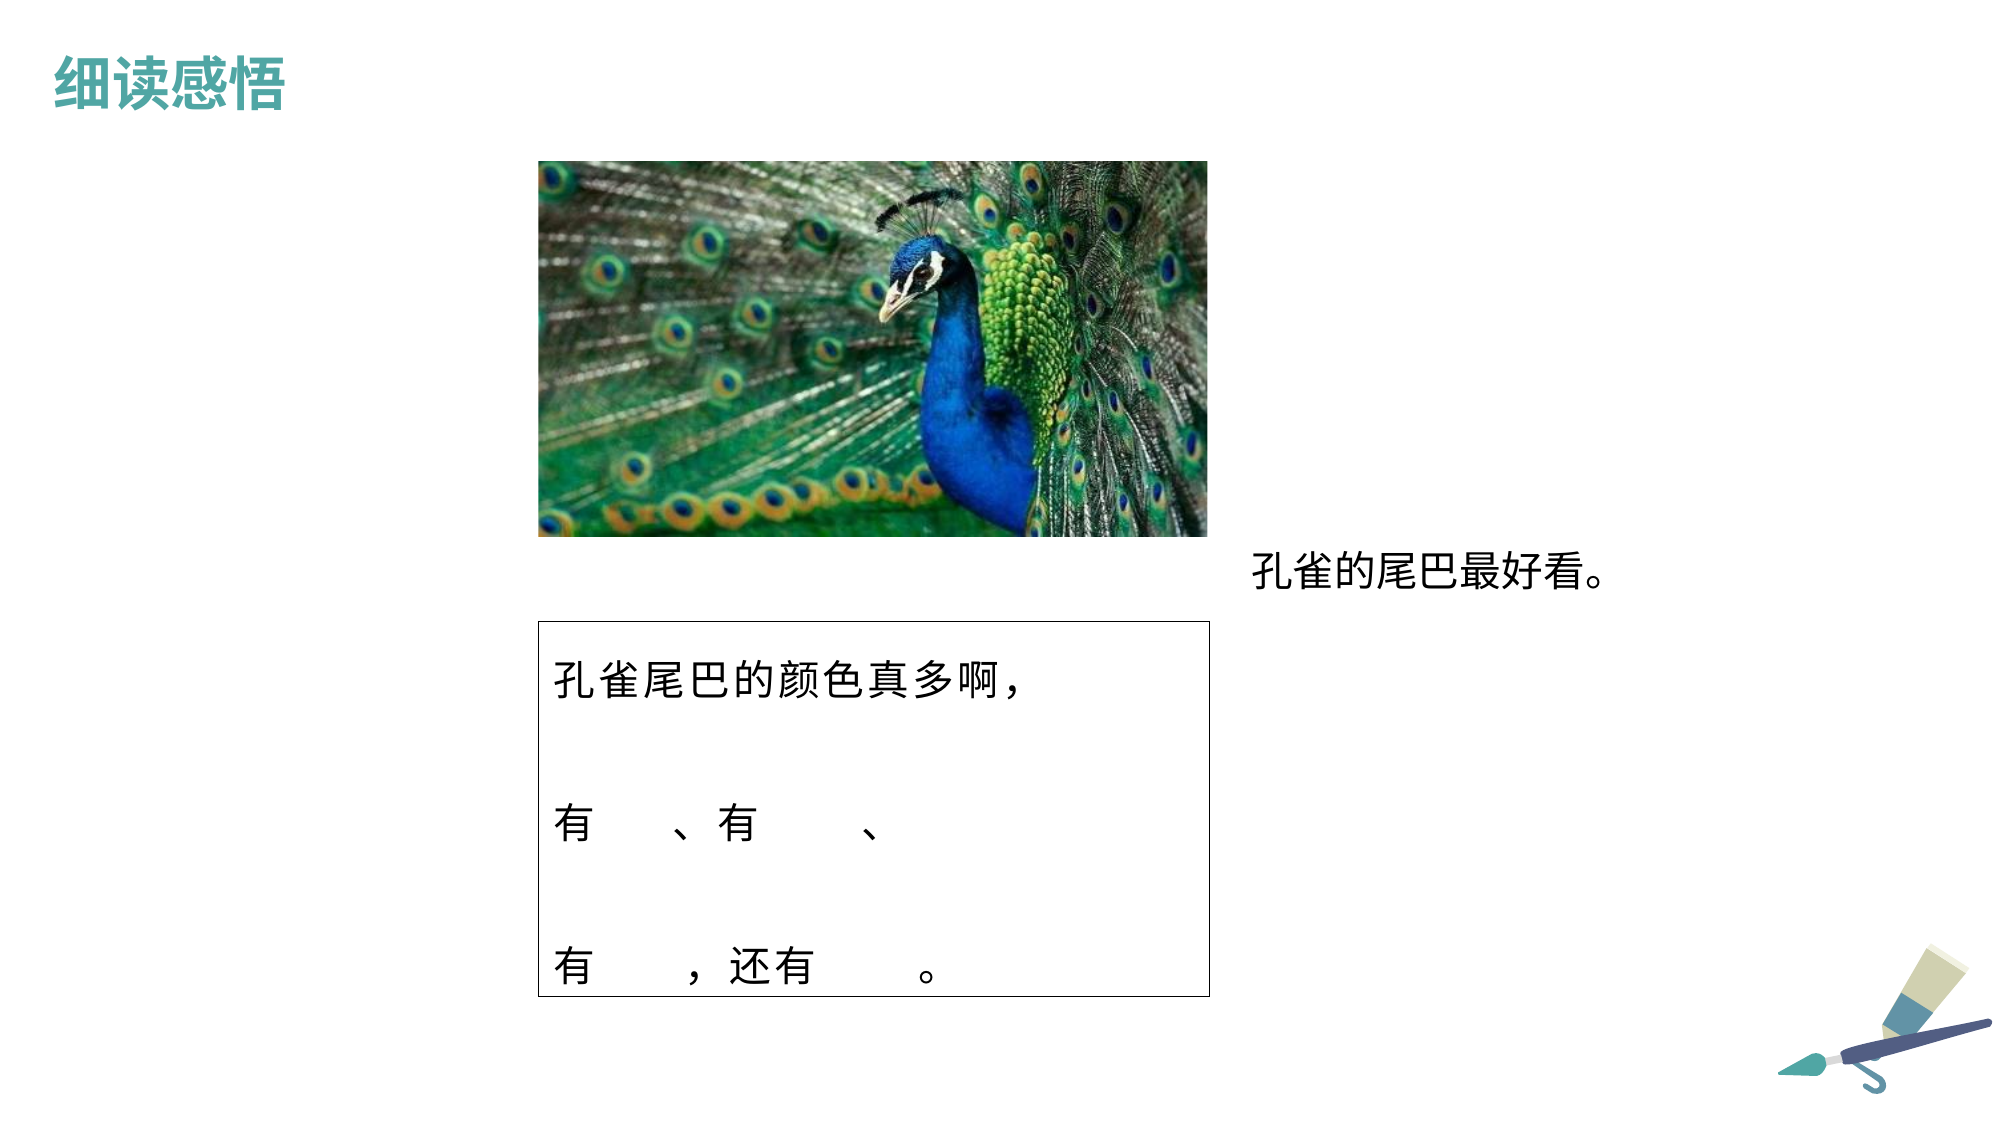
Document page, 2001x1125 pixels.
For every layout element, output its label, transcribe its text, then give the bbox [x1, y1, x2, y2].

picture [538, 161, 1208, 537]
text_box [1811, 945, 1974, 1125]
list 孔雀尾巴的颜色真多啊， 有 、有 、 有 ，还有 。 [538, 621, 1210, 997]
text_box 细读感悟 [39, 39, 476, 125]
text_box 孔雀的尾巴最好看。 [1236, 536, 1800, 602]
